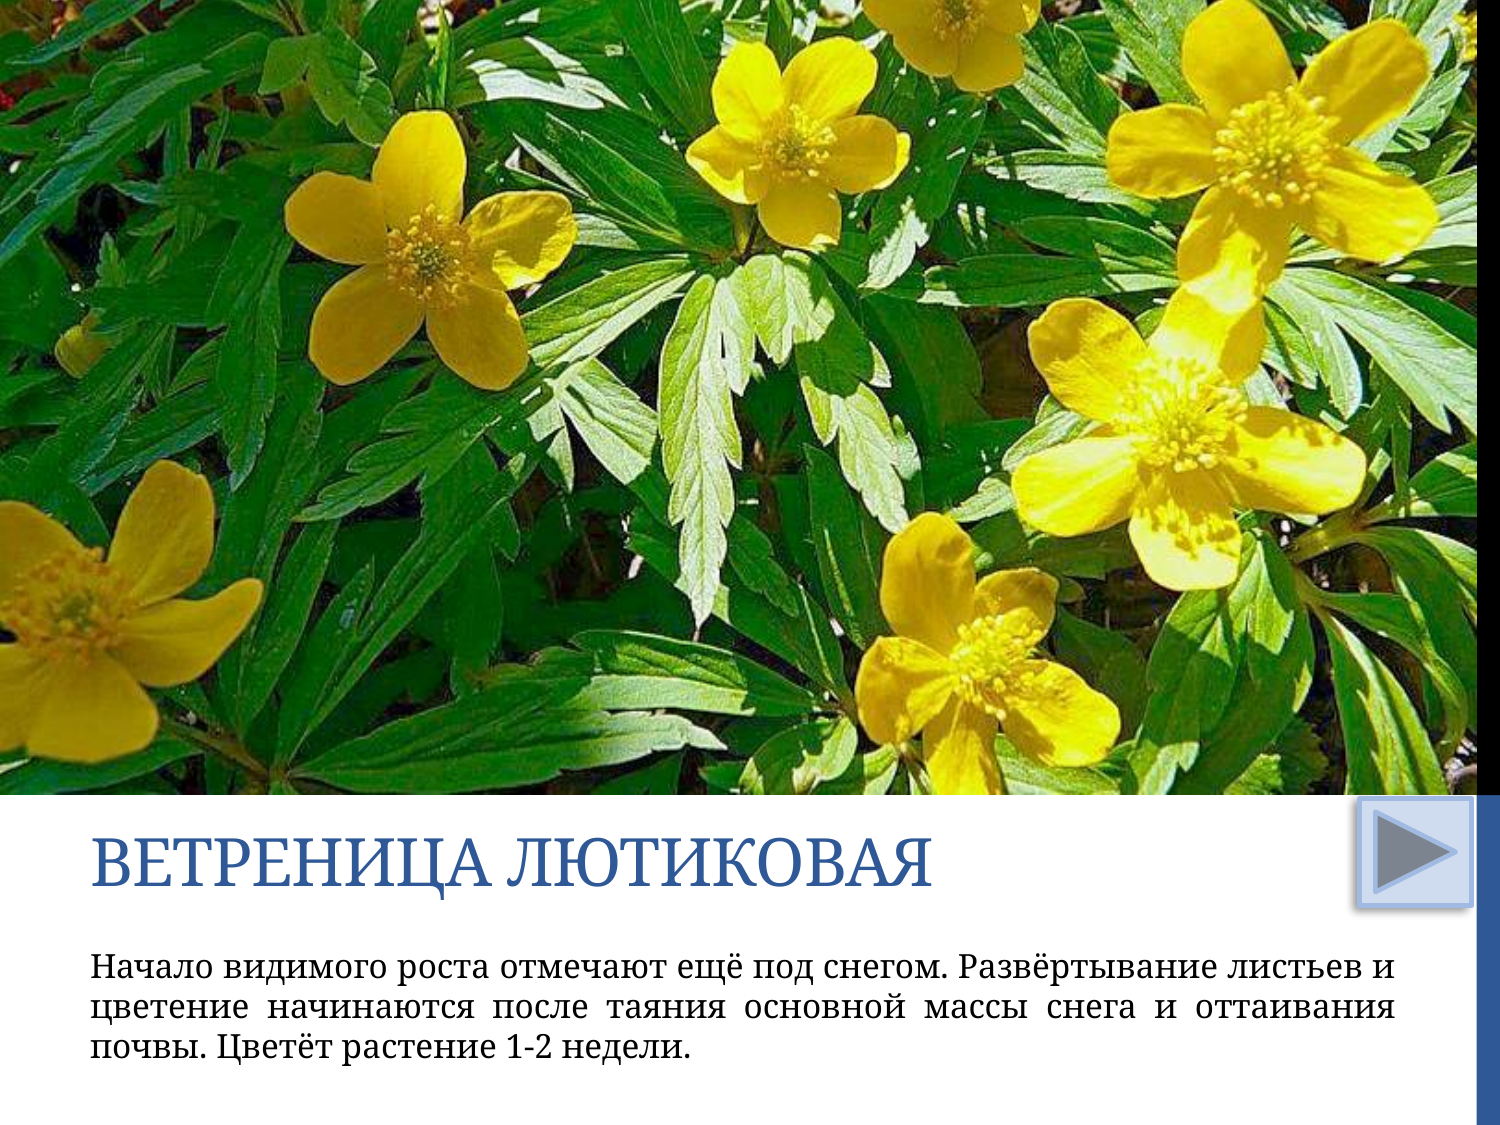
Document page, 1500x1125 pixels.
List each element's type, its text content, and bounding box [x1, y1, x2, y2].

title Ветреница лютиковая [75, 812, 1413, 938]
picture [0, 0, 1478, 796]
list Начало видимого роста отмечают ещё под снегом. Развёртывание листьев и цветение начинаются после таяния основной массы снега и оттаивания почвы. Цветёт растение 1-2 недели. [74, 937, 1413, 1107]
text_box [1357, 800, 1474, 908]
